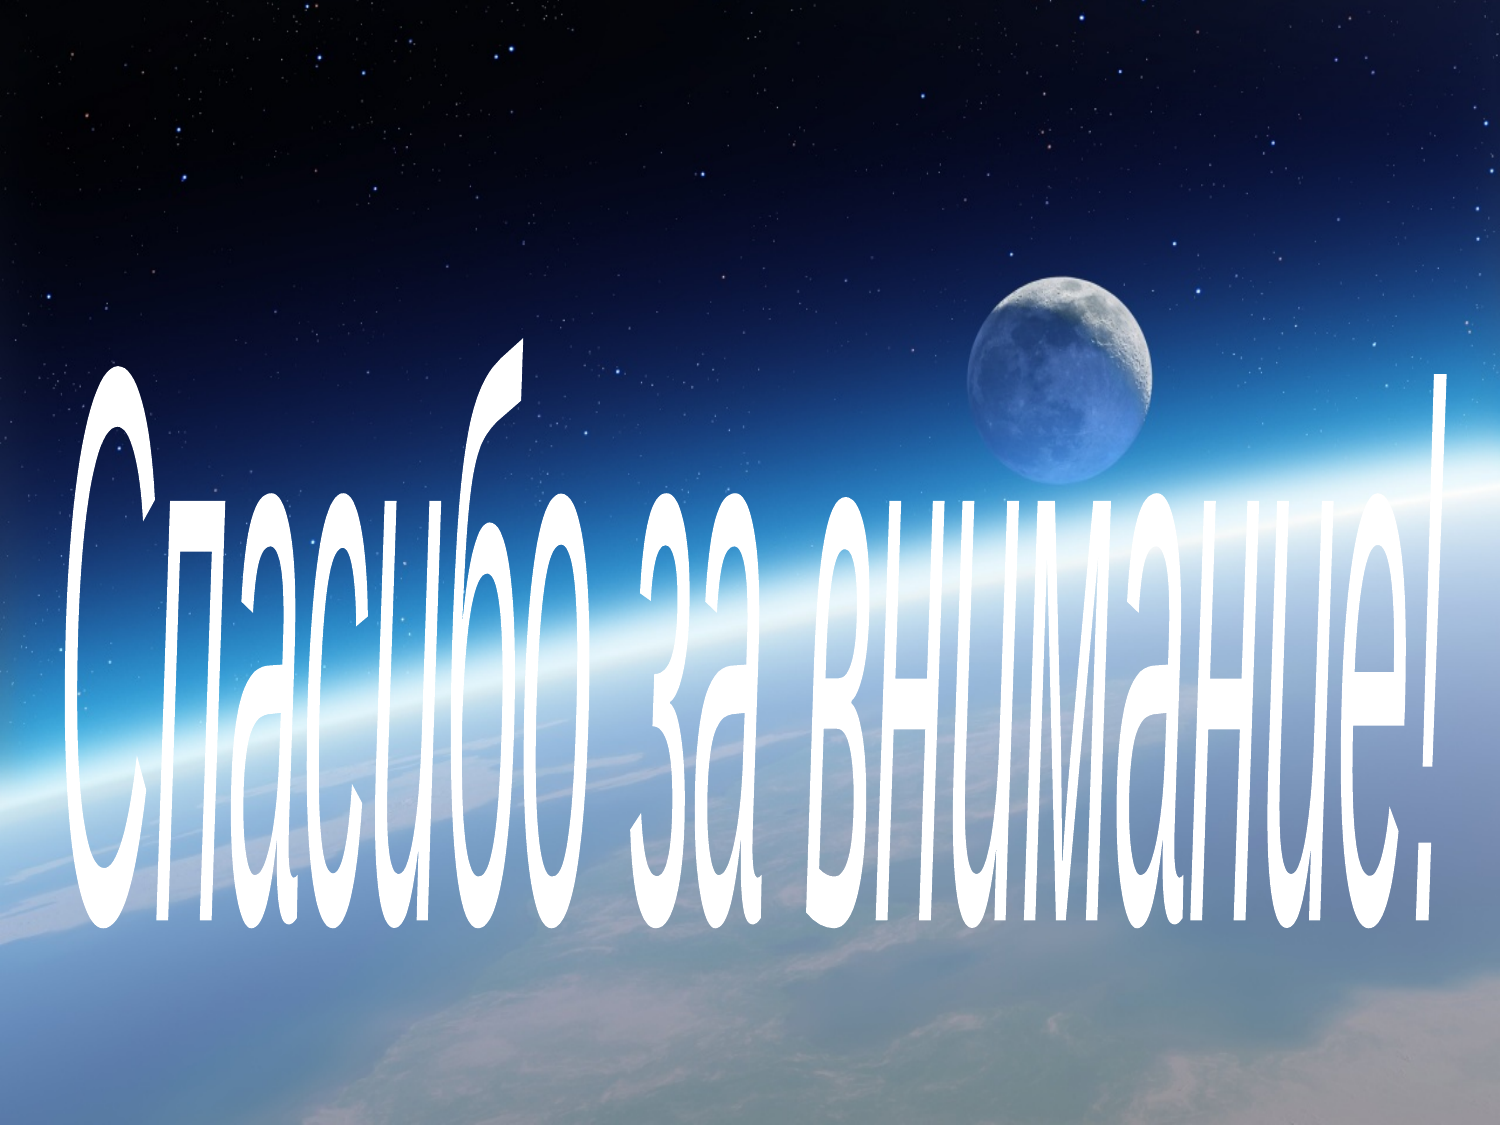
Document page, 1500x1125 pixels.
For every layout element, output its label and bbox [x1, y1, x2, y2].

list [0, 0, 1500, 1125]
